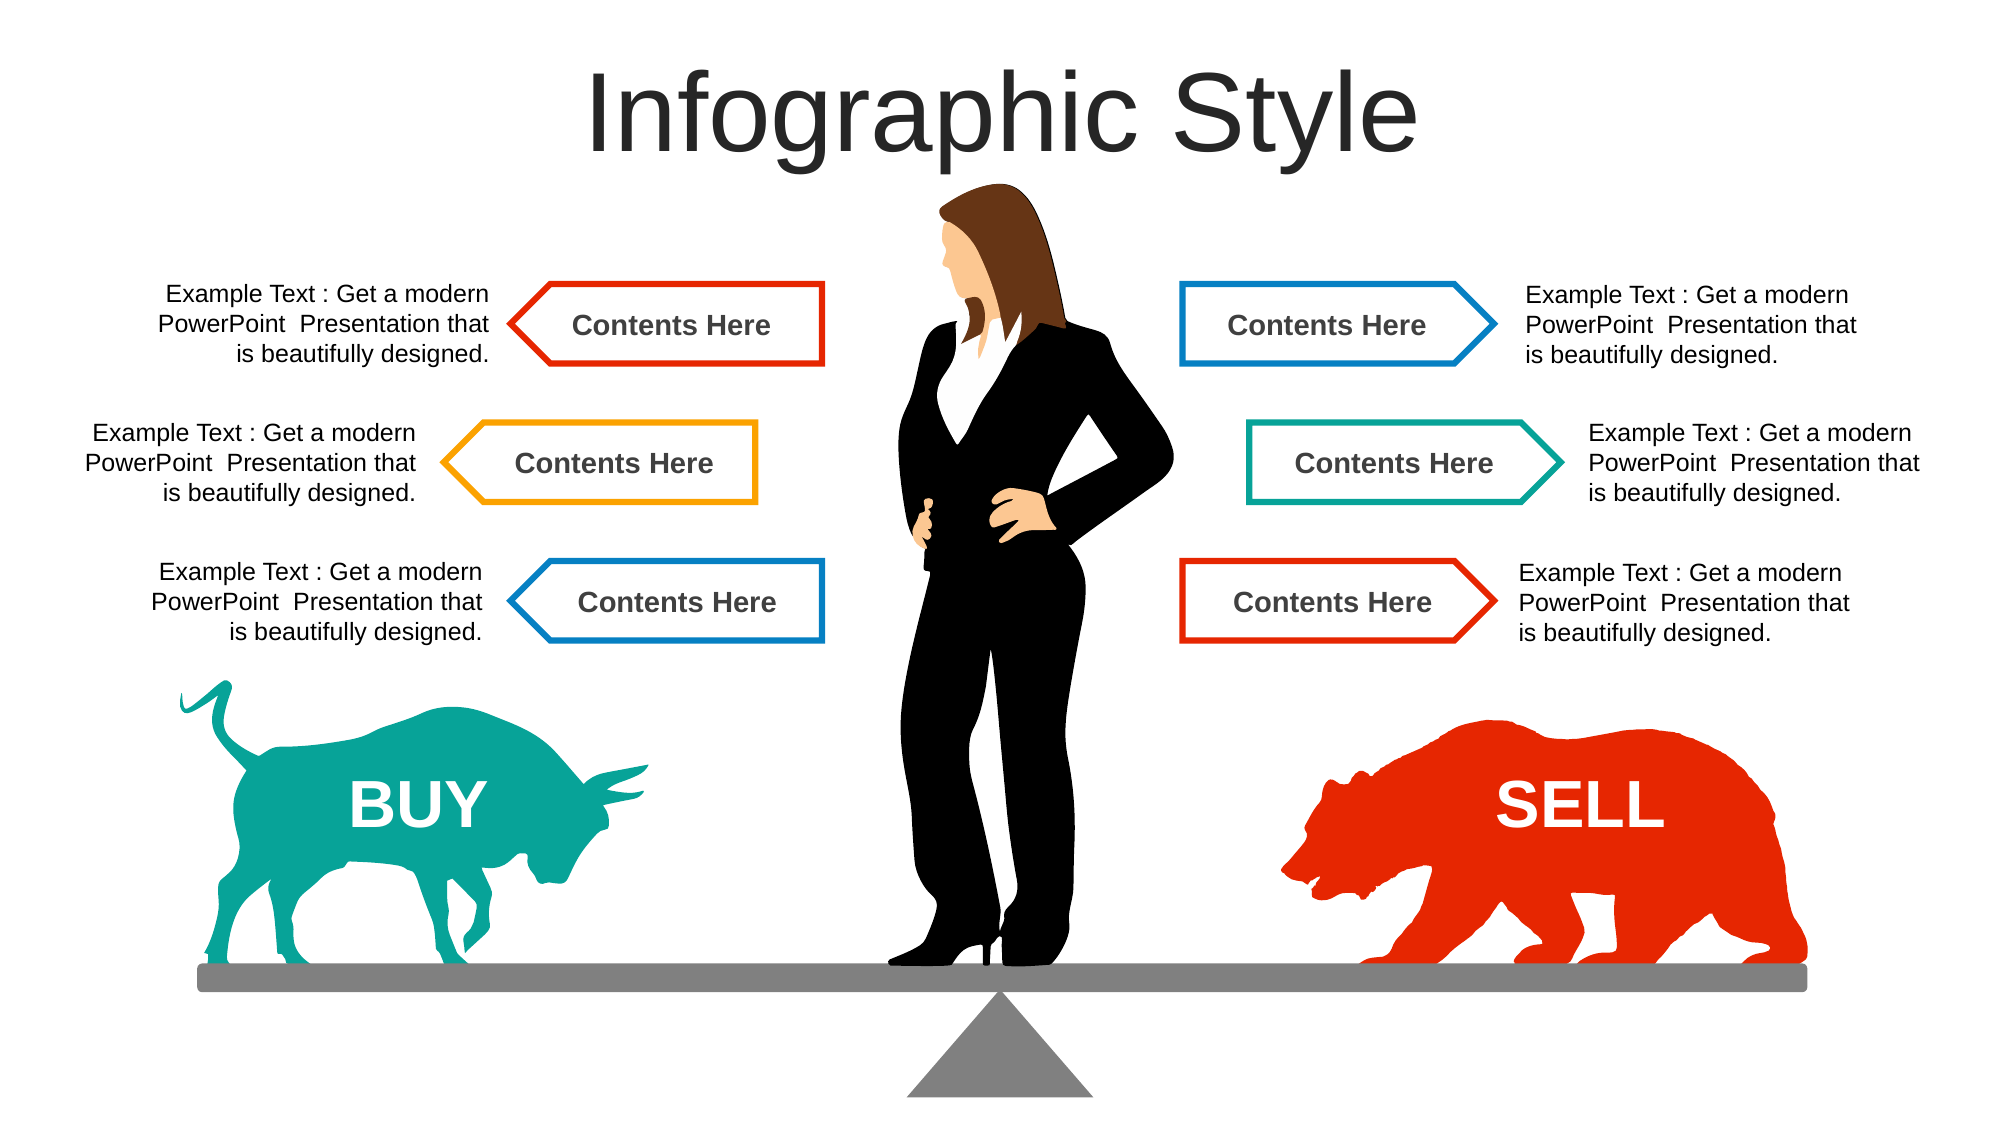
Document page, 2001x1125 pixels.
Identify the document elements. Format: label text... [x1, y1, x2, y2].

text_box Example Text : Get a modern PowerPoint Presentation that is beautifully designed. [1503, 548, 1882, 654]
text_box [1281, 719, 1808, 962]
text_box Example Text : Get a modern PowerPoint Presentation that is beautifully designed. [120, 548, 499, 653]
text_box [443, 422, 1561, 502]
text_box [887, 641, 1174, 967]
text_box Example Text : Get a modern PowerPoint Presentation that is beautifully designed. [1510, 270, 1889, 376]
text_box [904, 987, 1096, 1099]
text_box BUY [277, 753, 560, 849]
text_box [887, 364, 1174, 422]
text_box Example Text : Get a modern PowerPoint Presentation that is beautifully designed. [1573, 409, 1952, 514]
text_box Example Text : Get a modern PowerPoint Presentation that is beautifully designed. [127, 269, 505, 375]
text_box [887, 183, 1174, 283]
text_box [196, 962, 1809, 994]
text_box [887, 502, 1174, 560]
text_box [510, 560, 1494, 641]
text_box SELL [1440, 753, 1723, 849]
text_box Example Text : Get a modern PowerPoint Presentation that is beautifully designed. [53, 408, 432, 514]
text_box [180, 680, 649, 962]
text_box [510, 283, 1494, 364]
list Infographic Style [53, 55, 1952, 175]
